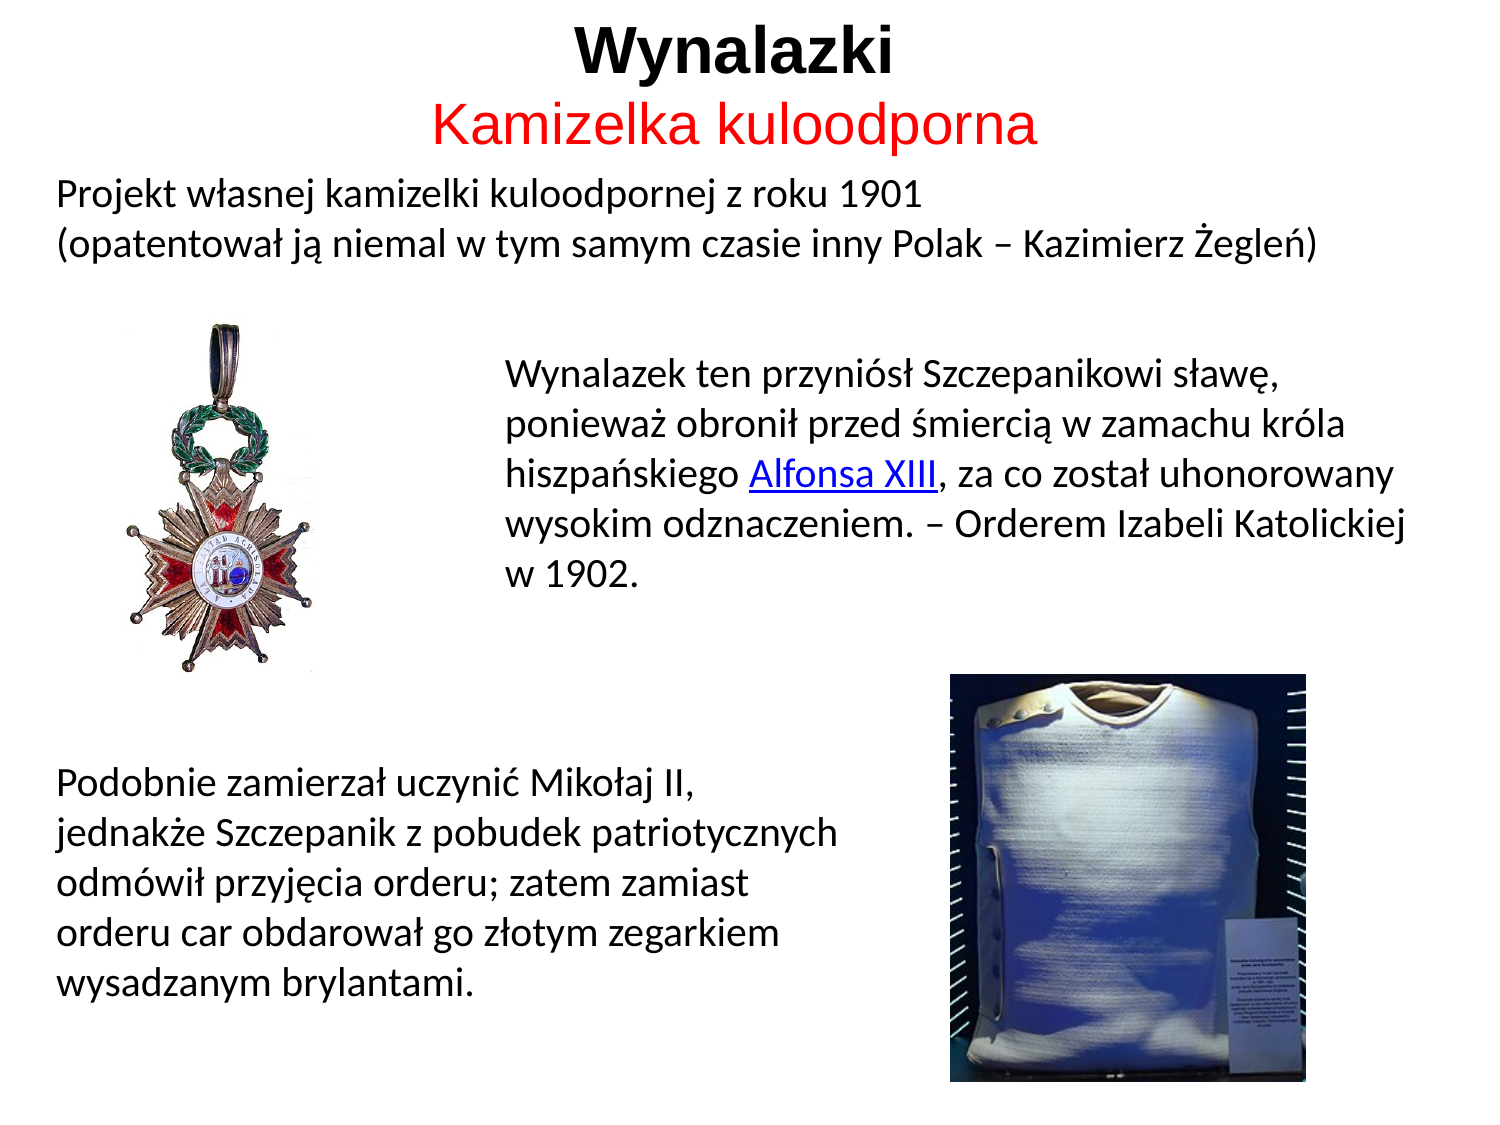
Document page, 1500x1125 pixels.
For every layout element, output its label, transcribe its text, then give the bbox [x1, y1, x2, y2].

text_box Podobnie zamierzał uczynić Mikołaj II, jednakże Szczepanik z pobudek patriotycznych odmówił przyjęcia orderu; zatem zamiast orderu car obdarował go złotym zegarkiem wysadzanym brylantami. [41, 747, 869, 1013]
picture [123, 319, 316, 677]
text_box Kamizelka kuloodporna [360, 78, 1111, 157]
picture [950, 674, 1307, 1082]
text_box Projekt własnej kamizelki kuloodpornej z roku 1901 (opatentował ją niemal w tym samym czasie inny Polak – Kazimierz Żegleń) [41, 157, 1453, 273]
text_box Wynalazki [360, 0, 1111, 78]
text_box Wynalazek ten przyniósł Szczepanikowi sławę, ponieważ obronił przed śmiercią w zamachu króla hiszpańskiego Alfonsa XIII, za co został uhonorowany wysokim odznaczeniem. – Orderem Izabeli Katolickiej w 1902. [490, 338, 1453, 603]
